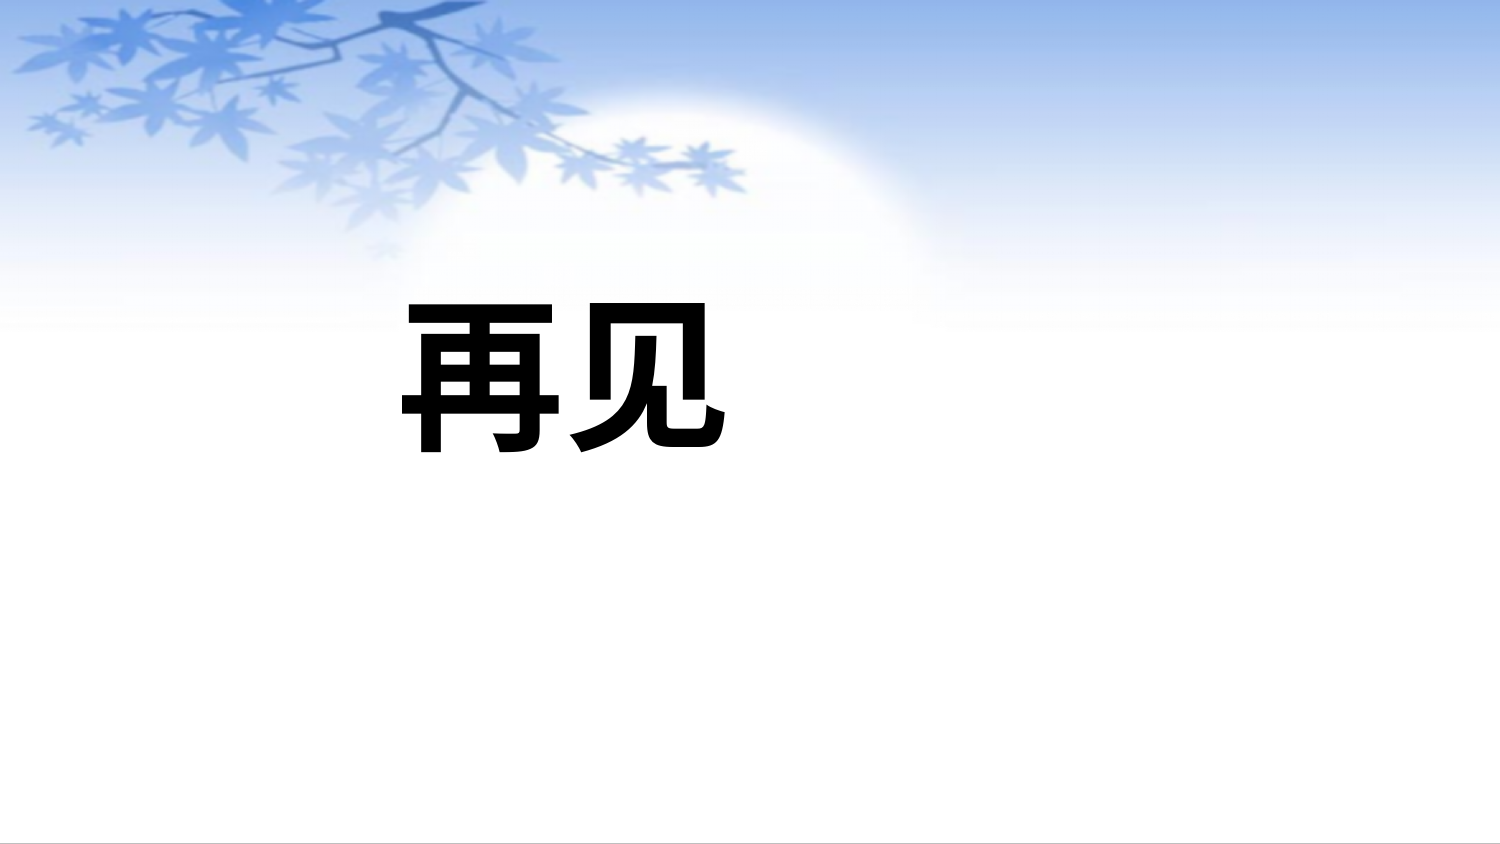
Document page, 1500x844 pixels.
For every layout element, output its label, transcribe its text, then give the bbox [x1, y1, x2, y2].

title 再见 [145, 290, 983, 451]
picture [0, 0, 1500, 844]
